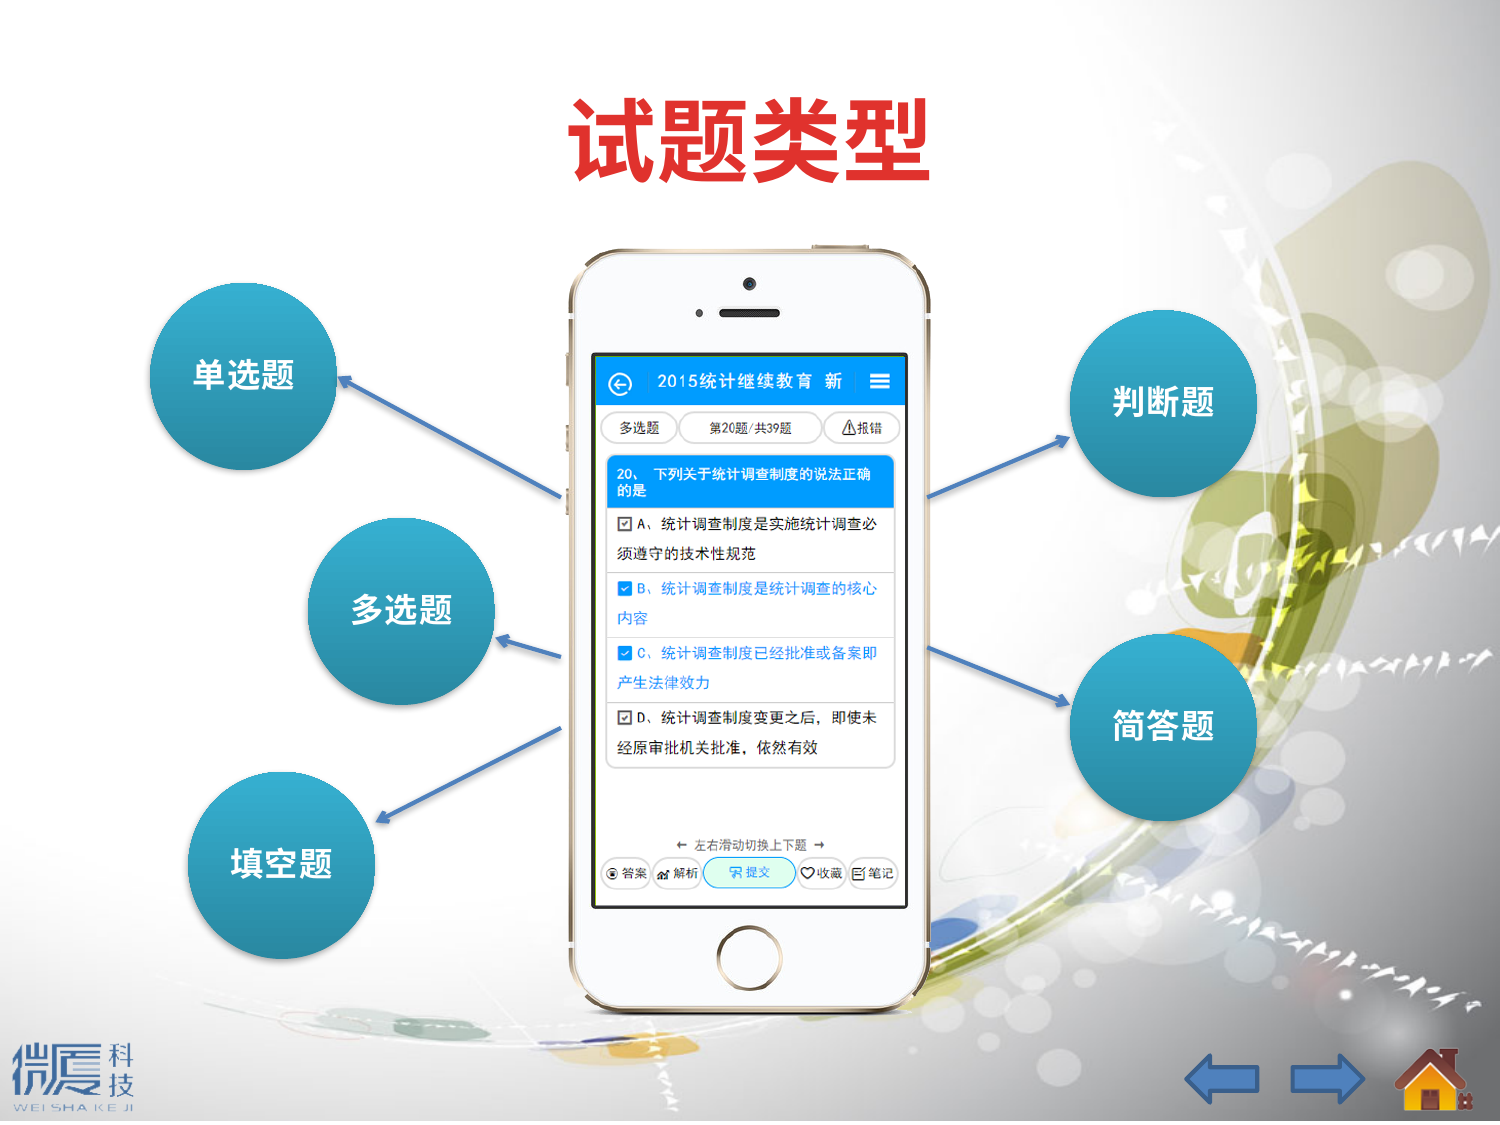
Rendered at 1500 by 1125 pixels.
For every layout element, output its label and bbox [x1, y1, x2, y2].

text_box [1069, 310, 1258, 498]
text_box [926, 436, 1071, 498]
text_box [926, 647, 1071, 706]
text_box [494, 637, 562, 658]
list [972, 262, 1426, 1006]
list [74, 262, 528, 1006]
text_box [1069, 634, 1258, 822]
text_box [149, 282, 338, 471]
text_box [1186, 1039, 1485, 1118]
text_box [307, 517, 496, 706]
text_box [375, 727, 562, 823]
text_box [188, 771, 376, 960]
picture [0, 0, 1500, 1125]
text_box [336, 376, 562, 498]
